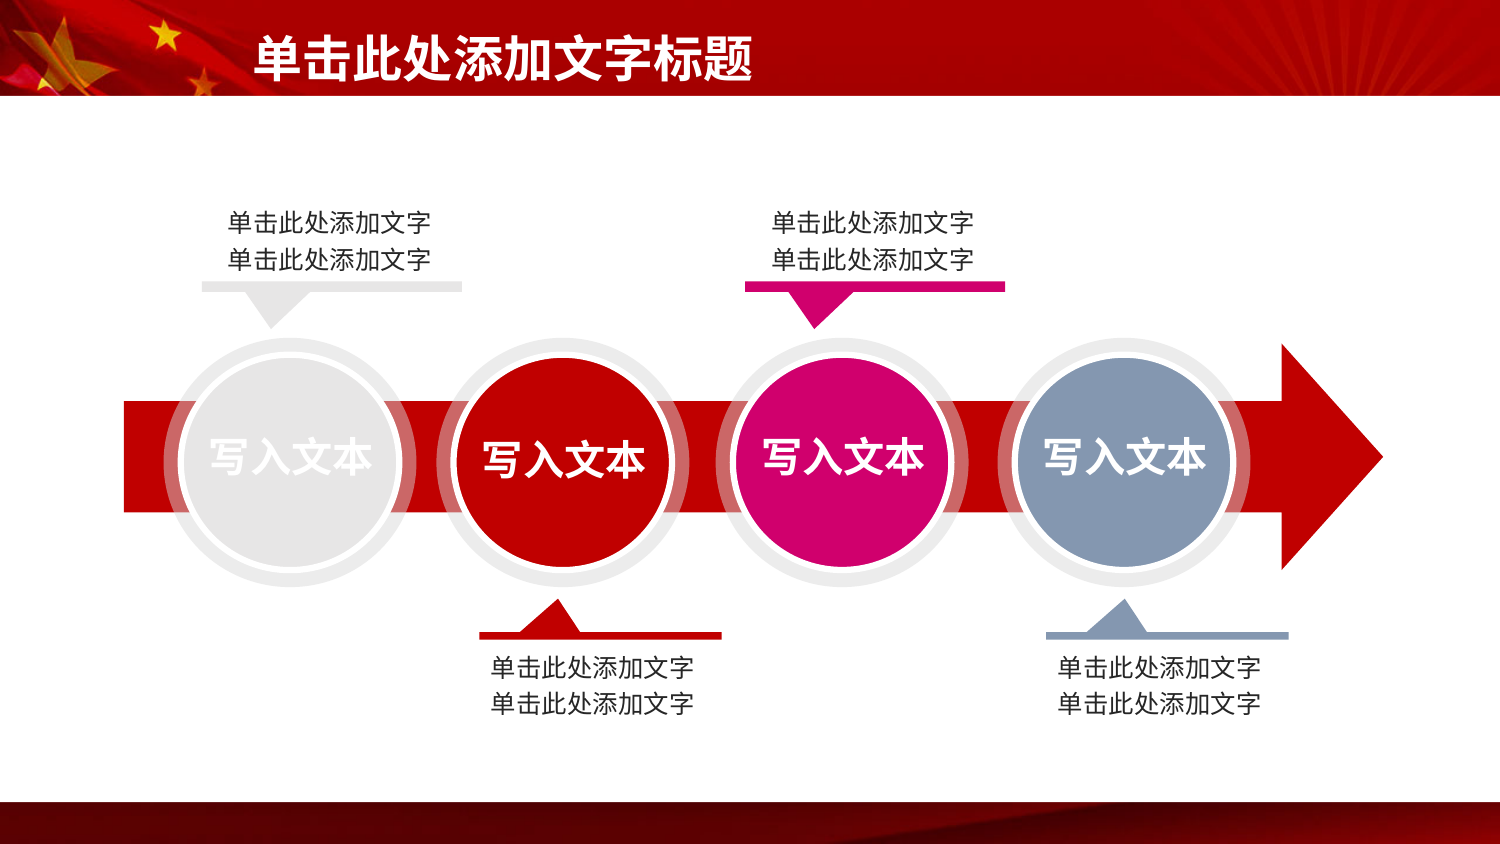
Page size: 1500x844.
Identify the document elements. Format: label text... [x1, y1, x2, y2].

picture [0, 0, 1500, 95]
text_box [744, 280, 1007, 331]
text_box [1045, 597, 1290, 641]
text_box 单击此处添加文字 单击此处添加文字 [1042, 638, 1285, 727]
text_box [123, 401, 151, 513]
text_box 单击此处添加文字 单击此处添加文字 [475, 638, 718, 727]
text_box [151, 337, 432, 588]
text_box 单击此处添加文字标题 [238, 20, 768, 95]
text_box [985, 337, 1265, 588]
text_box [703, 337, 984, 588]
text_box [1265, 343, 1384, 571]
text_box 单击此处添加文字 单击此处添加文字 [212, 193, 455, 282]
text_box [432, 337, 703, 588]
text_box [478, 597, 723, 641]
text_box 单击此处添加文字 单击此处添加文字 [756, 193, 999, 282]
picture [0, 803, 1500, 844]
text_box [200, 280, 463, 331]
